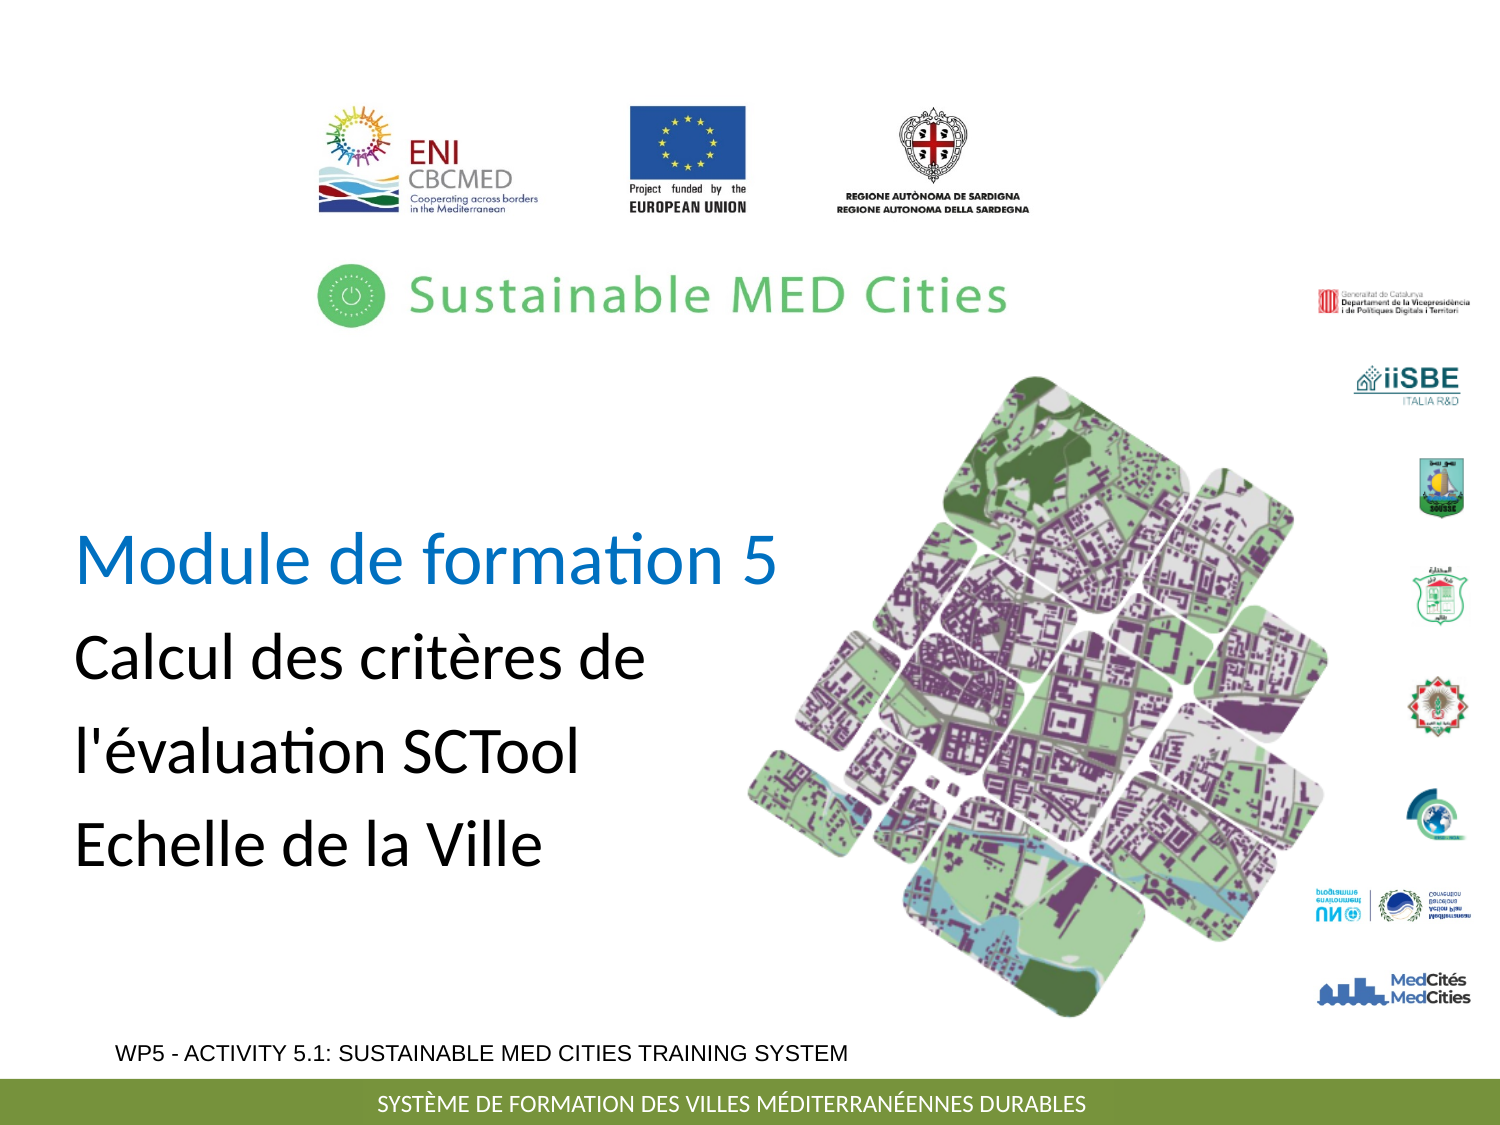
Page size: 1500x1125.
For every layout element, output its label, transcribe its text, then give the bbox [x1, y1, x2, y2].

picture [1313, 970, 1474, 1008]
picture [1346, 363, 1474, 411]
picture [1313, 279, 1474, 321]
picture [1396, 786, 1474, 847]
subtitle Module de formation 5 Calcul des critères de l'évaluation SCTool Echelle de la Ville [59, 502, 810, 916]
picture [1313, 885, 1474, 924]
picture [1414, 455, 1474, 523]
text_box SYSTÈME DE FORMATION DES VILLES MÉDITERRANÉENNES DURABLES [362, 1079, 1114, 1125]
picture [284, 84, 1486, 1078]
